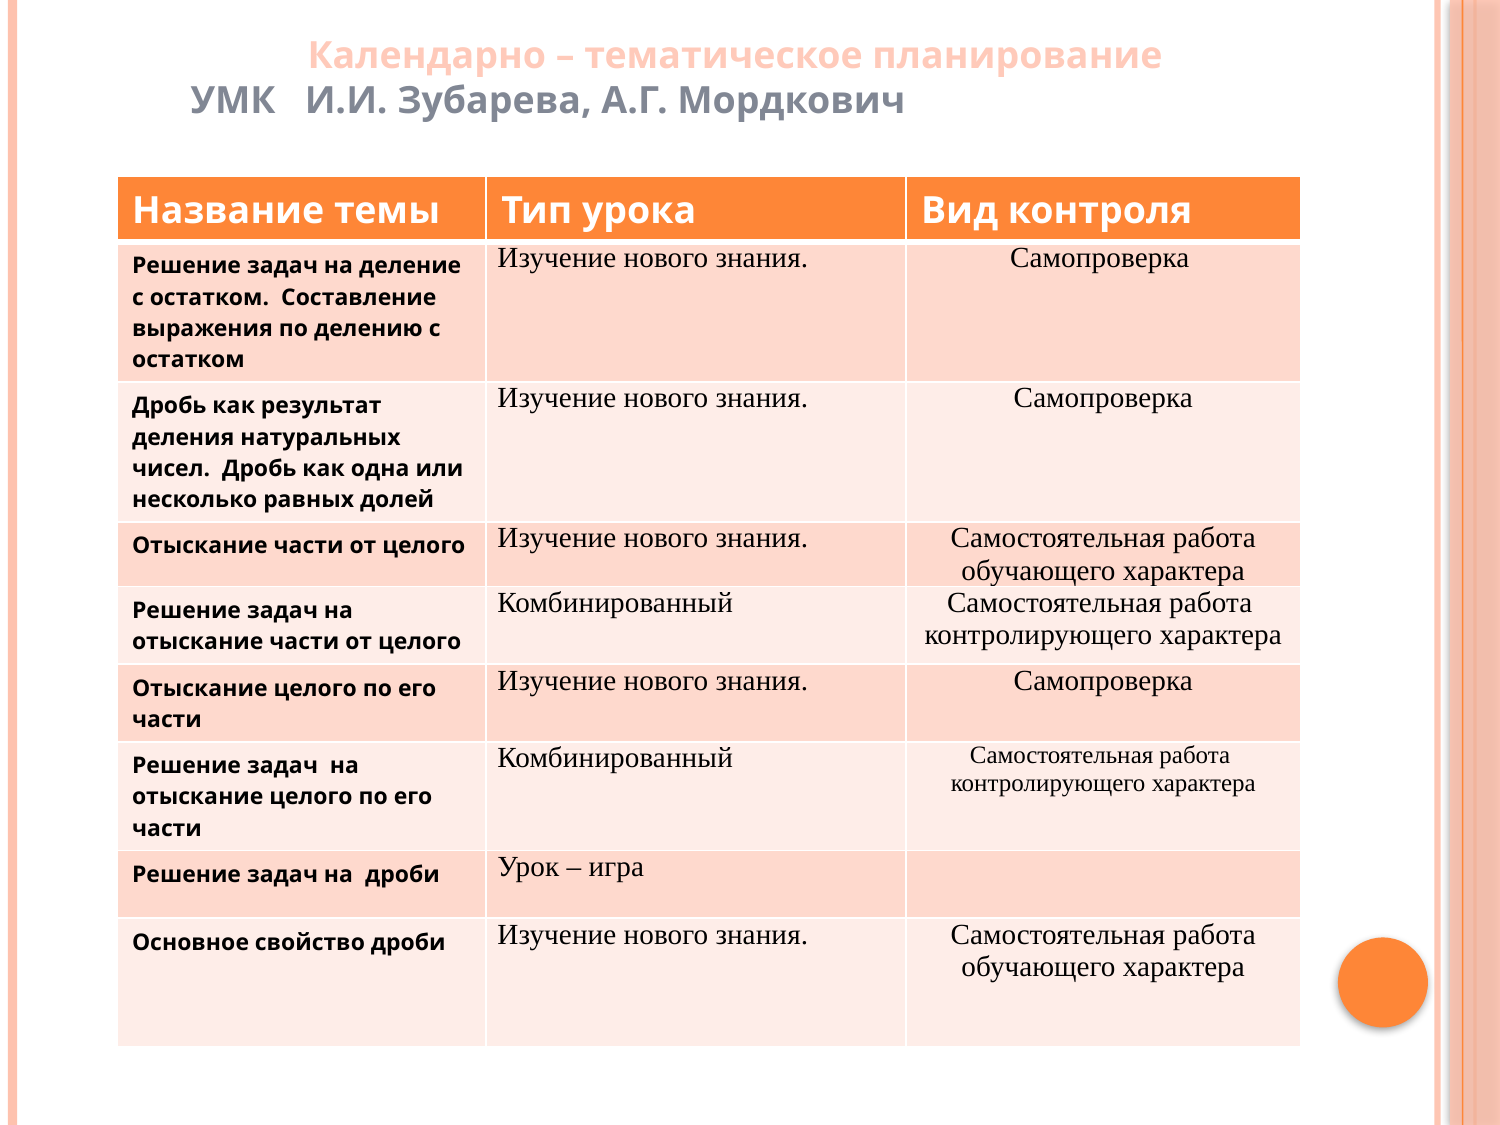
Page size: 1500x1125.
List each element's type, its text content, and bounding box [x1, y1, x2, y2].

table_cell Решение задач на деление с остатком. Составление выражения по делению с остатком [118, 245, 485, 381]
table_cell Самопроверка [907, 665, 1300, 741]
table_header Название темы [118, 177, 485, 239]
table_cell Самостоятельная работа обучающего характера [907, 919, 1300, 1046]
table_cell Изучение нового знания. [487, 245, 905, 381]
table_header Вид контроля [907, 177, 1300, 239]
table_cell [907, 851, 1300, 917]
table_header Тип урока [487, 177, 905, 239]
table_cell Решение задач на отыскание целого по его части [118, 743, 485, 850]
table_cell Самостоятельная работа контролирующего характера [907, 587, 1300, 663]
table_cell Урок – игра [487, 851, 905, 917]
table_cell Решение задач на дроби [118, 851, 485, 917]
table_cell Решение задач на отыскание части от целого [118, 587, 485, 663]
table_cell Изучение нового знания. [487, 383, 905, 521]
table_cell Комбинированный [487, 587, 905, 663]
text_box Календарно – тематическое планирование УМК И.И. Зубарева, А.Г. Мордкович [175, 23, 1243, 174]
table_cell Отыскание целого по его части [118, 665, 485, 741]
table_cell Самопроверка [907, 383, 1300, 521]
table_cell Отыскание части от целого [118, 523, 485, 586]
table_cell Изучение нового знания. [487, 665, 905, 741]
table_cell Самостоятельная работа обучающего характера [907, 523, 1300, 586]
table_cell Самопроверка [907, 245, 1300, 381]
table_cell Изучение нового знания. [487, 523, 905, 586]
table_cell Основное свойство дроби [118, 919, 485, 1046]
table_cell Самостоятельная работа контролирующего характера [907, 743, 1300, 850]
table_cell Дробь как результат деления натуральных чисел. Дробь как одна или несколько равных долей [118, 383, 485, 521]
table_cell Изучение нового знания. [487, 919, 905, 1046]
table_cell Комбинированный [487, 743, 905, 850]
